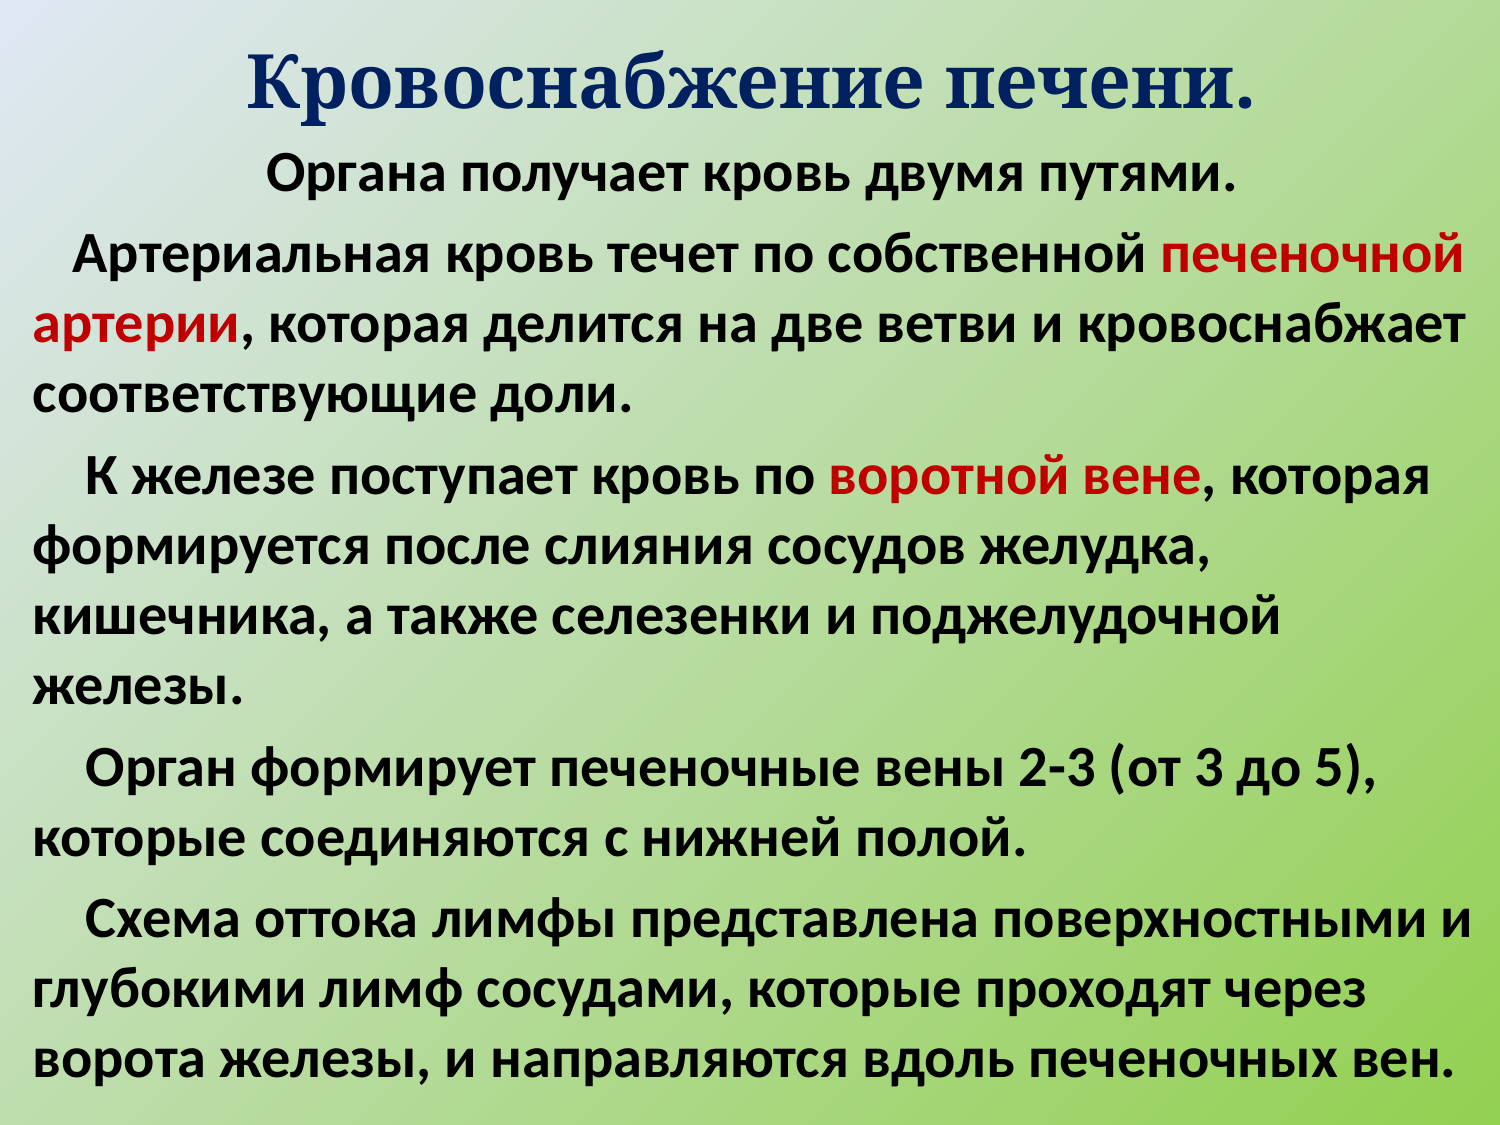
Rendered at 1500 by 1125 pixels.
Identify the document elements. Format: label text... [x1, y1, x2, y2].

title Кровоснабжение печени. [76, 19, 1427, 125]
list Органа получает кровь двумя путями. Артериальная кровь течет по собственной печеночной артерии, которая делится на две ветви и кровоснабжает соответствующие доли. К железе поступает кровь по воротной вене, которая формируется после слияния сосудов желудка, кишечника, а также селезенки и поджелудочной железы. Орган формирует печеночные вены 2-3 (от 3 до 5), которые соединяются с нижней полой. Схема оттока лимфы представлена поверхностными и глубокими лимф сосудами, которые проходят через ворота железы, и направляются вдоль печеночных вен. [17, 125, 1500, 868]
